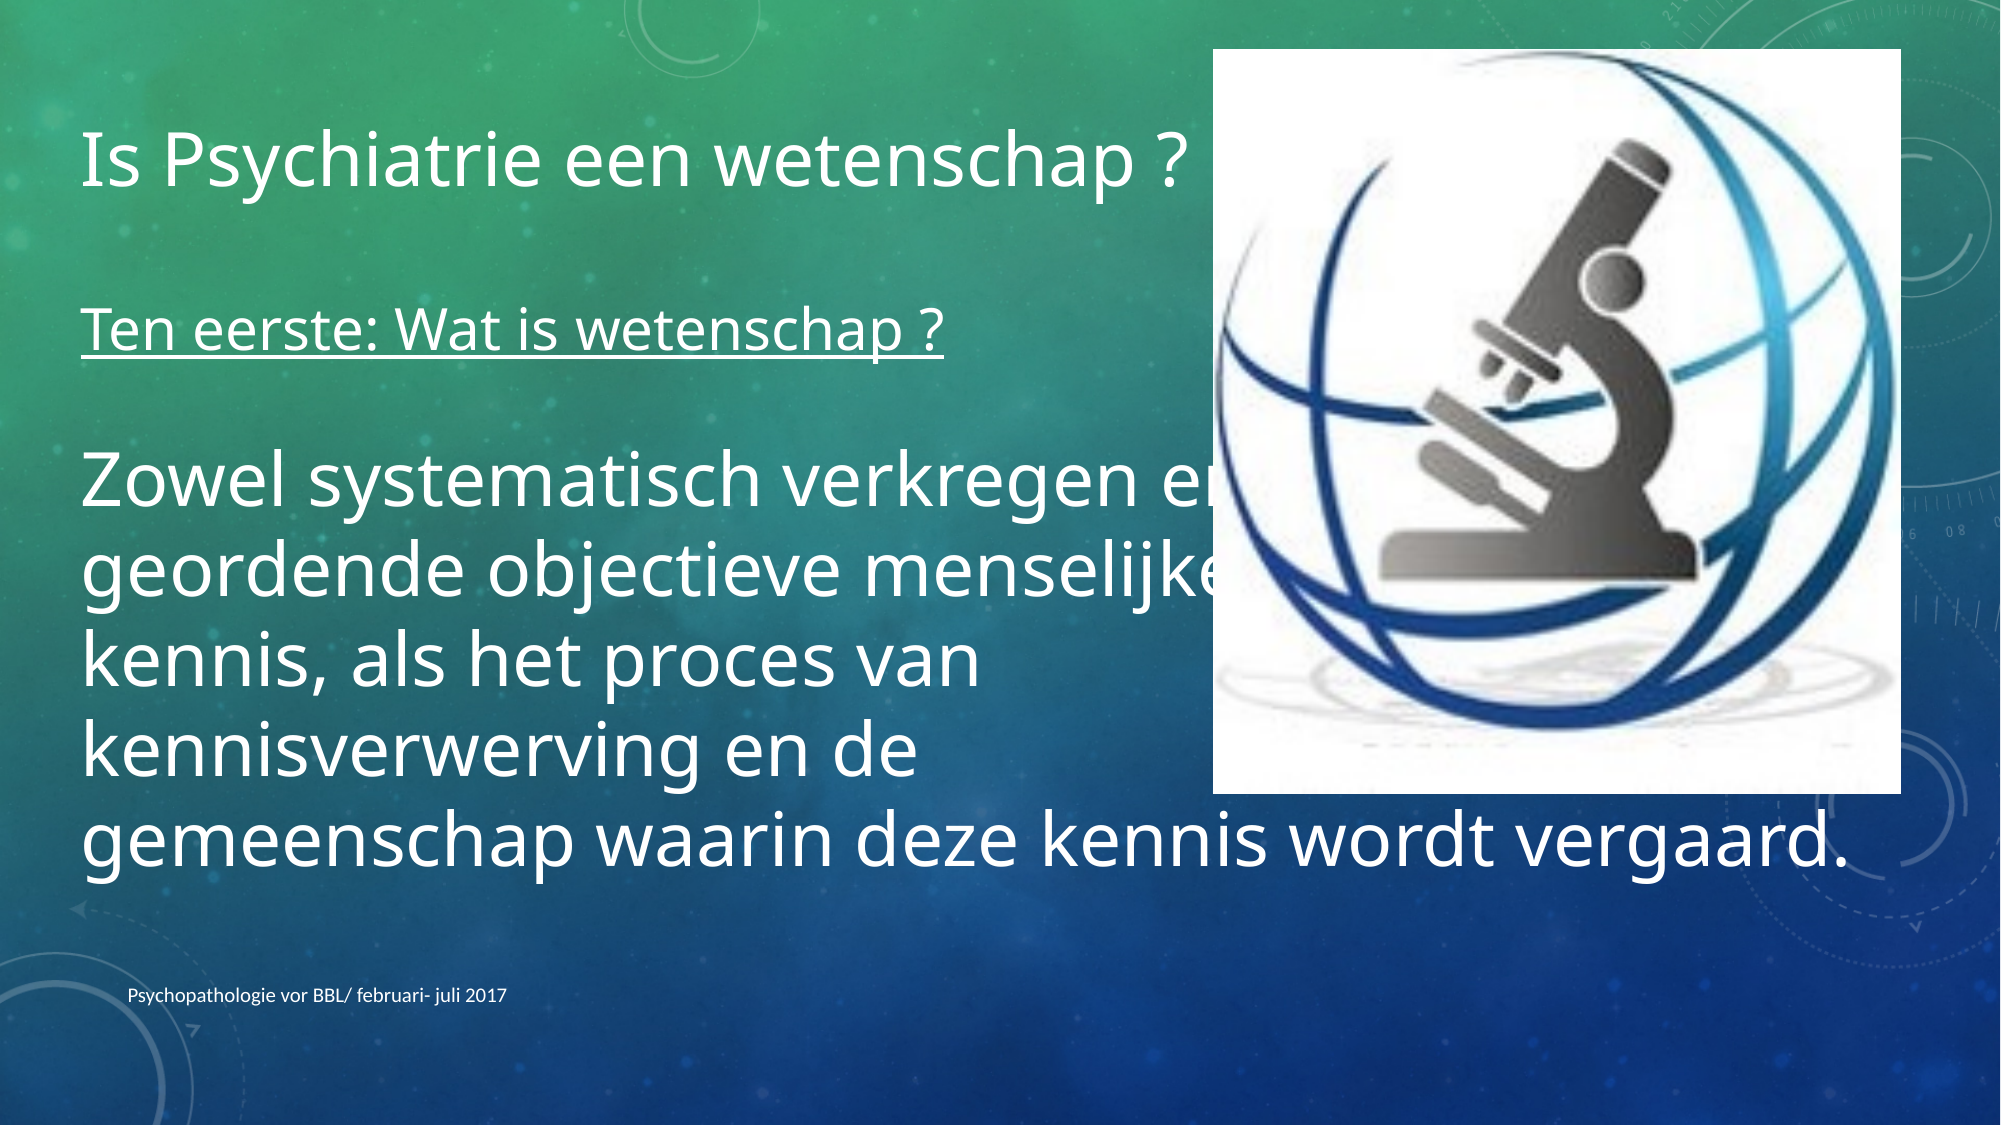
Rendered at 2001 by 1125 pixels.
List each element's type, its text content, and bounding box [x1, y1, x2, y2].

text_box Is Psychiatrie een wetenschap ? Ten eerste: Wat is wetenschap ? Zowel systematisch verkregen en geordende objectieve menselijke kennis, als het proces van kennisverwerving en de gemeenschap waarin deze kennis wordt vergaard. [65, 104, 2000, 1125]
picture [0, 0, 2001, 1125]
